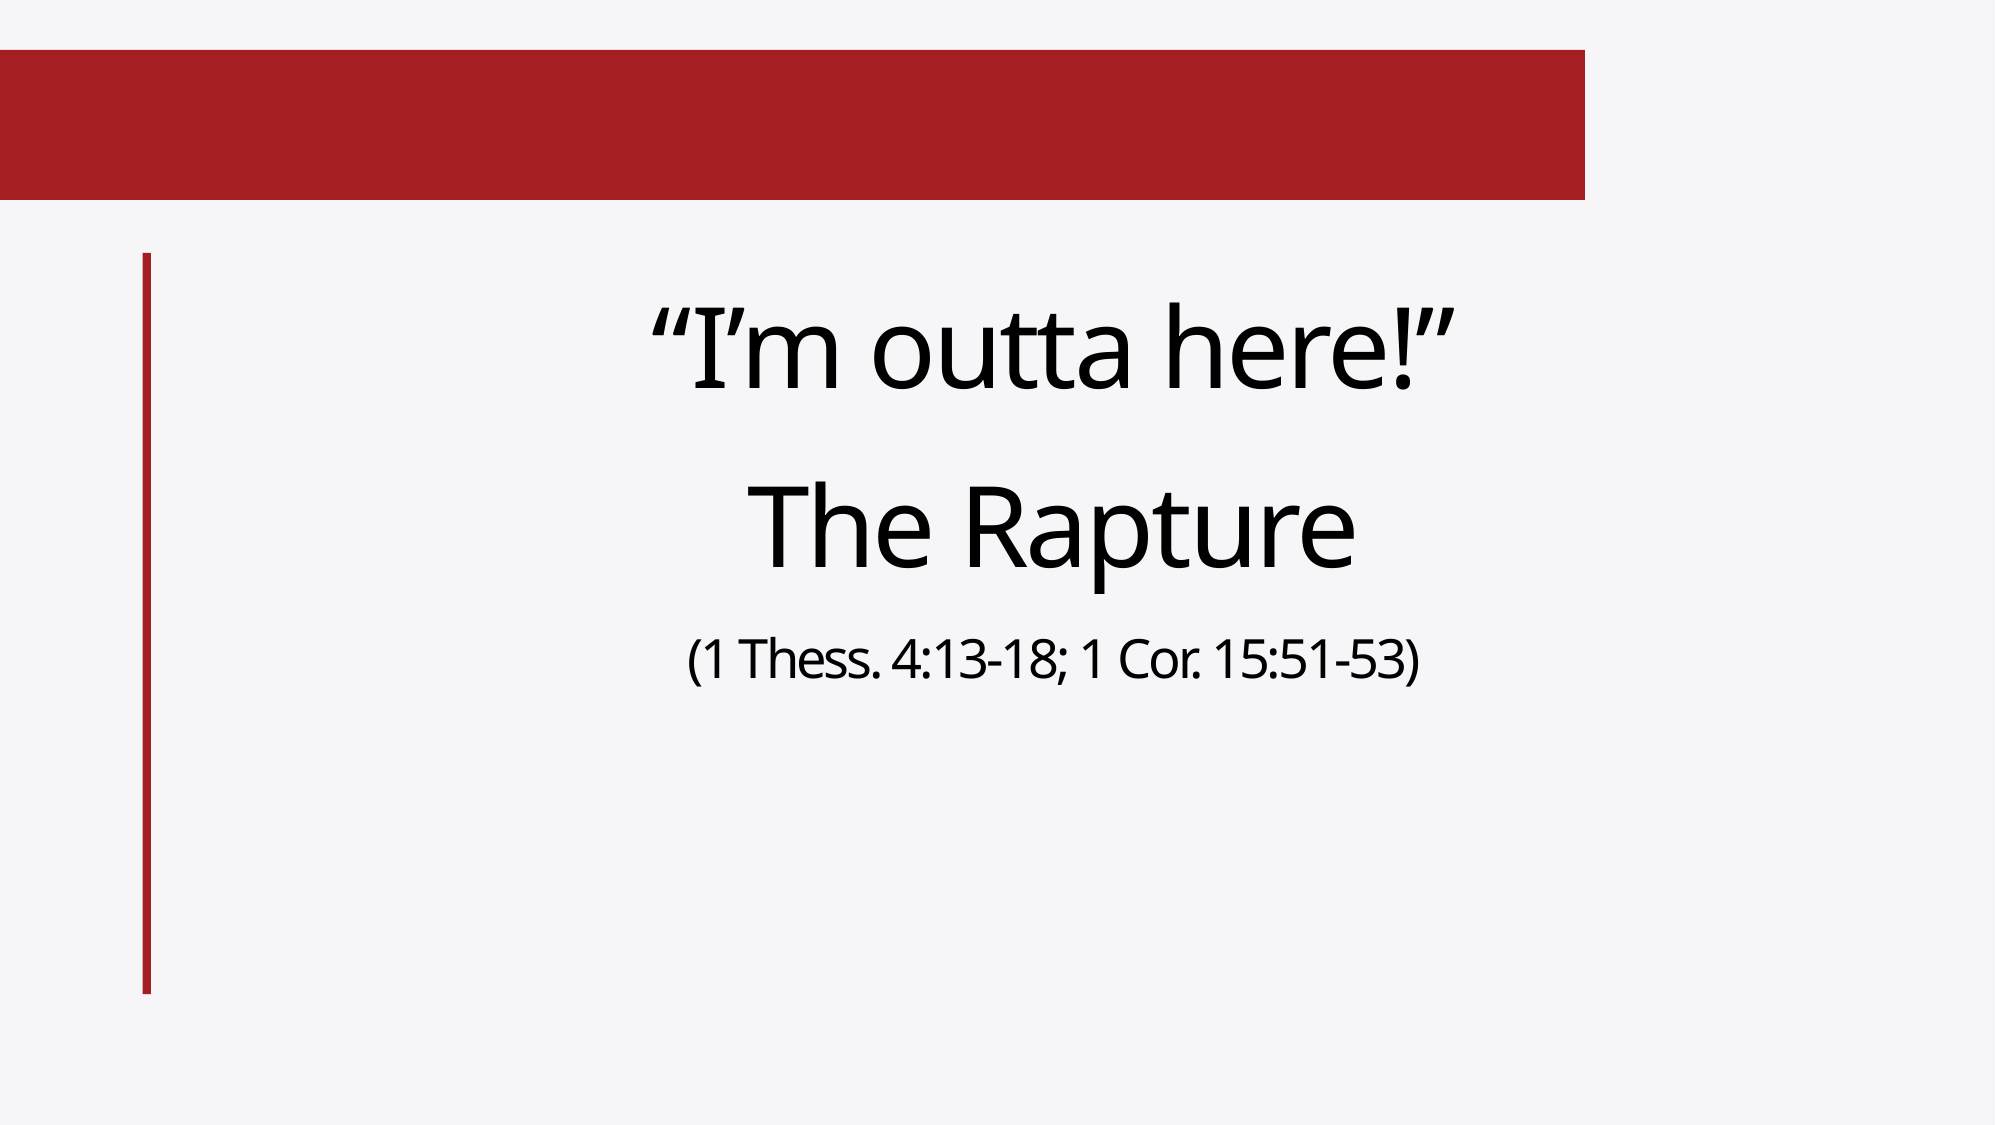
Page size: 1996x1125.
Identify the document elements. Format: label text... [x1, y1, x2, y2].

subtitle “I’m outta here!” The Rapture (1 Thess. 4:13-18; 1 Cor. 15:51-53) [197, 249, 1910, 1000]
